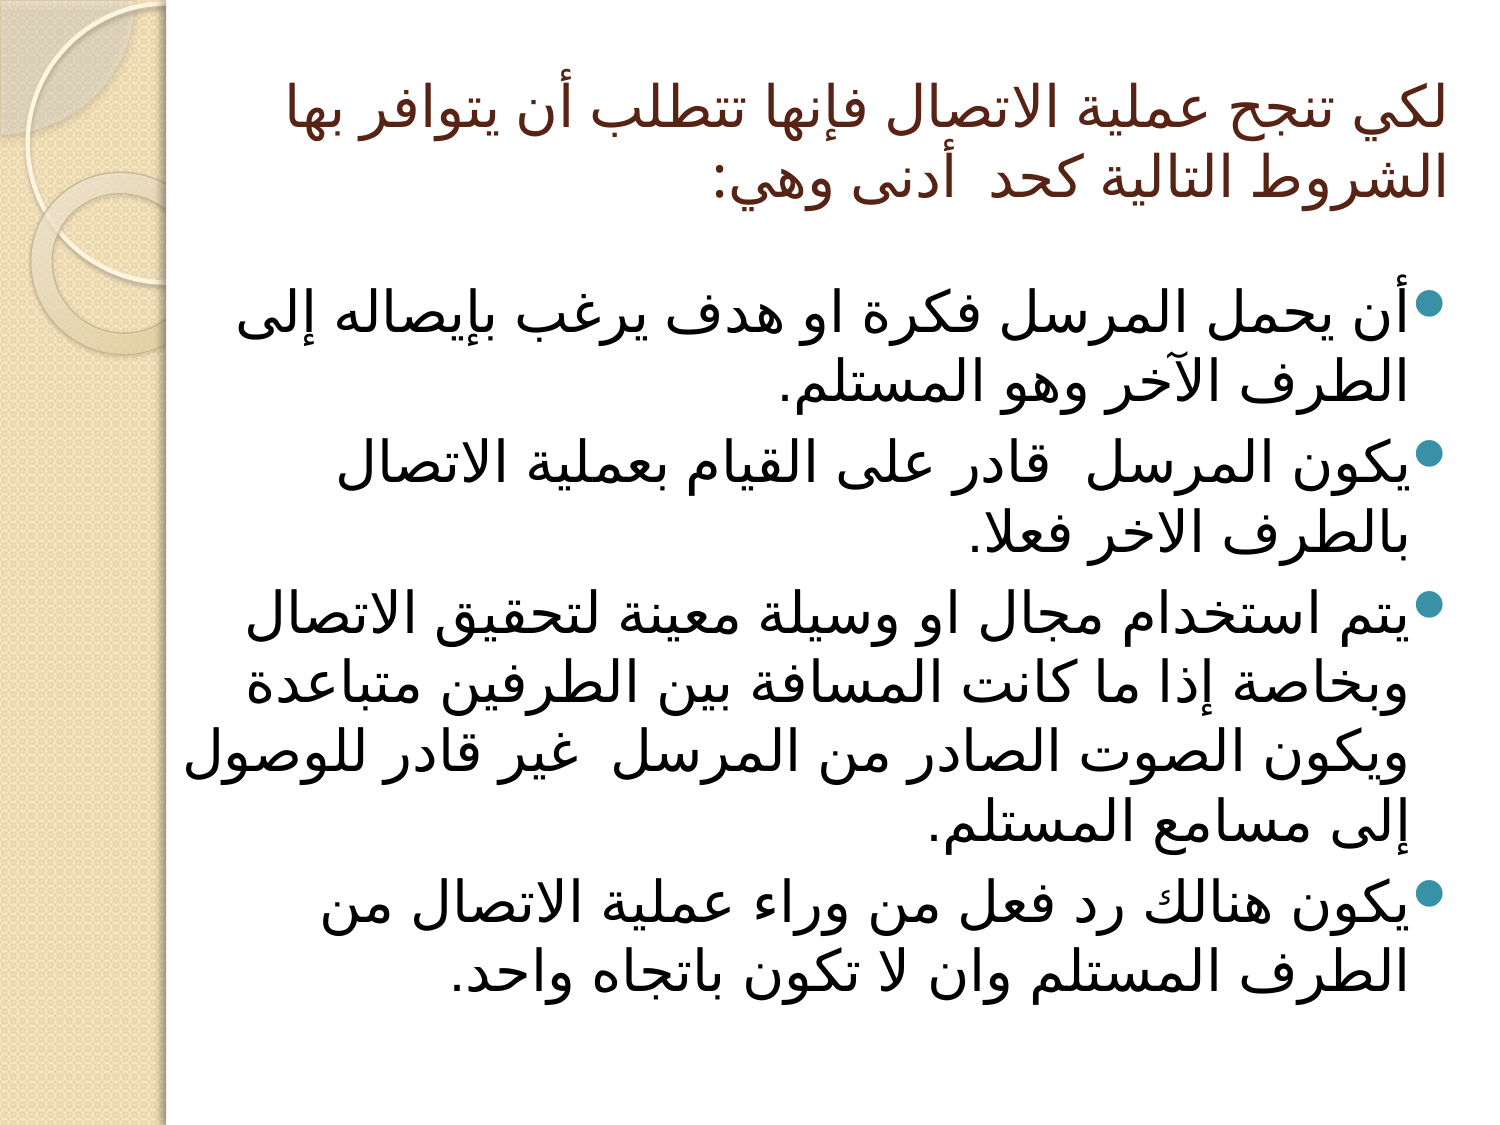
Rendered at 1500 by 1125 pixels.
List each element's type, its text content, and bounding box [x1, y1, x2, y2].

title لكي تنجح عملية الاتصال فإنها تتطلب أن يتوافر بها الشروط التالية كحد أدنى وهي: [235, 45, 1466, 233]
list أن يحمل المرسل فكرة او هدف يرغب بإيصاله إلى الطرف الآخر وهو المستلم. يكون المرسل قادر على القيام بعملية الاتصال بالطرف الاخر فعلا. يتم استخدام مجال او وسيلة معينة لتحقيق الاتصال وبخاصة إذا ما كانت المسافة بين الطرفين متباعدة ويكون الصوت الصادر من المرسل غير قادر للوصول إلى مسامع المستلم. يكون هنالك رد فعل من وراء عملية الاتصال من الطرف المستلم وان لا تكون باتجاه واحد. [135, 267, 1486, 1018]
